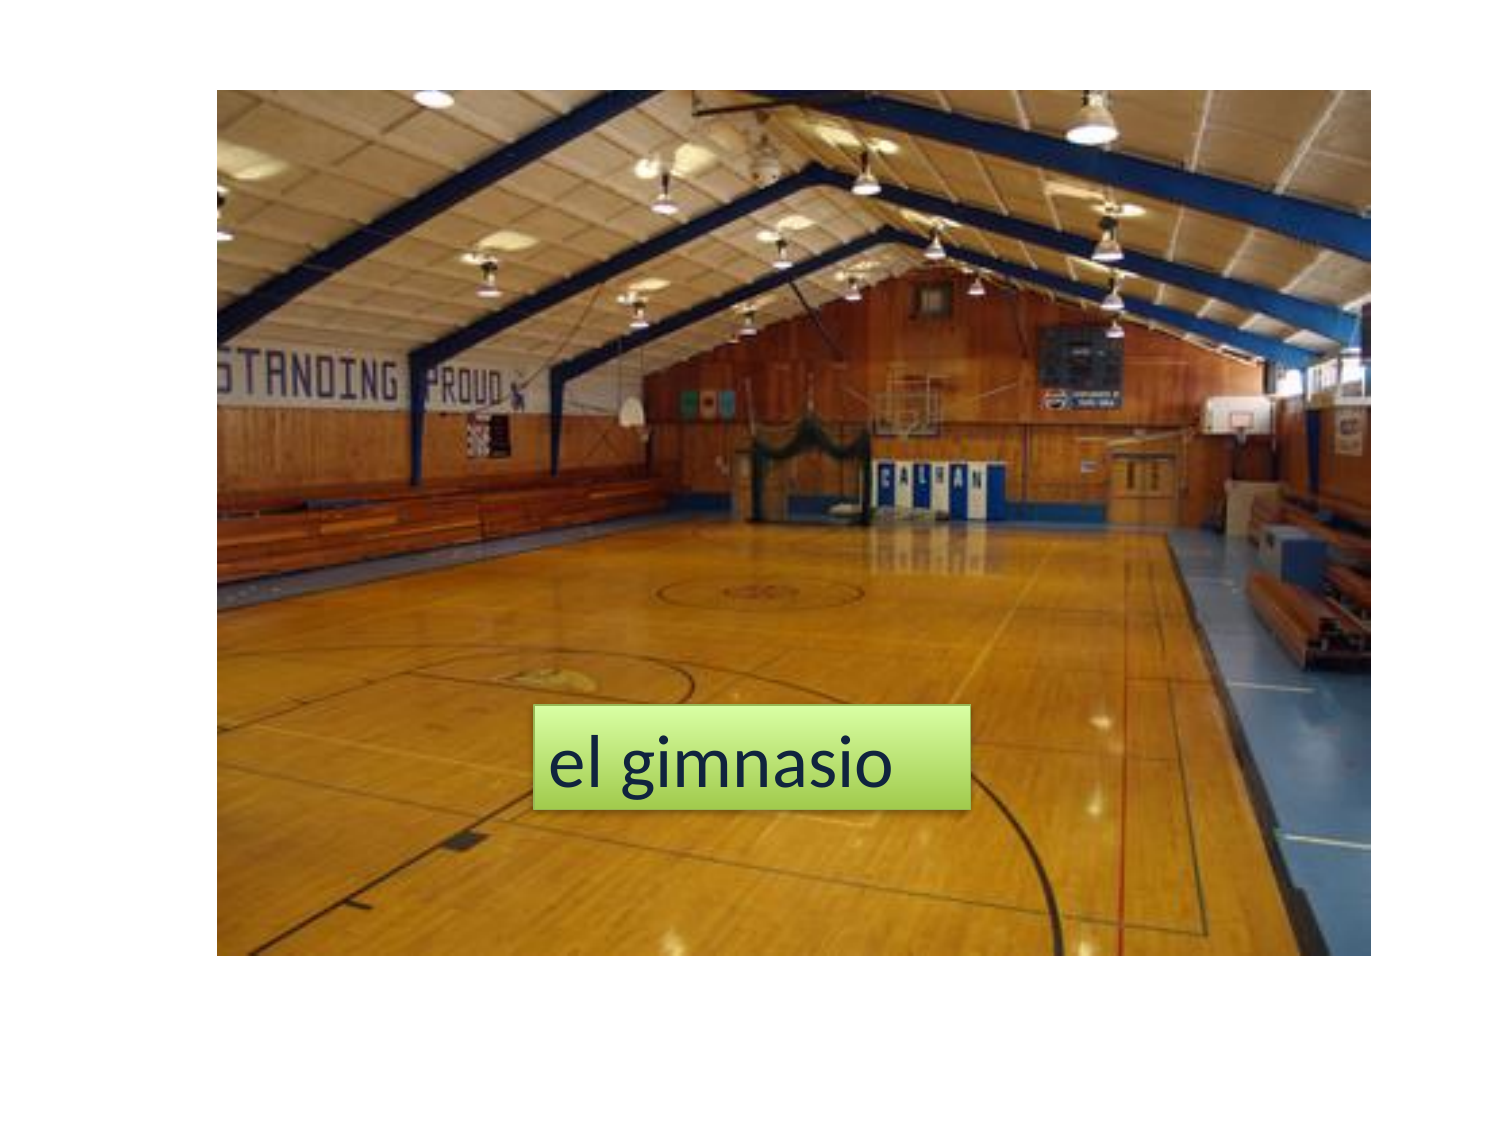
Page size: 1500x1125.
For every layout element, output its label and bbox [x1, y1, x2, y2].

picture [216, 90, 1371, 956]
